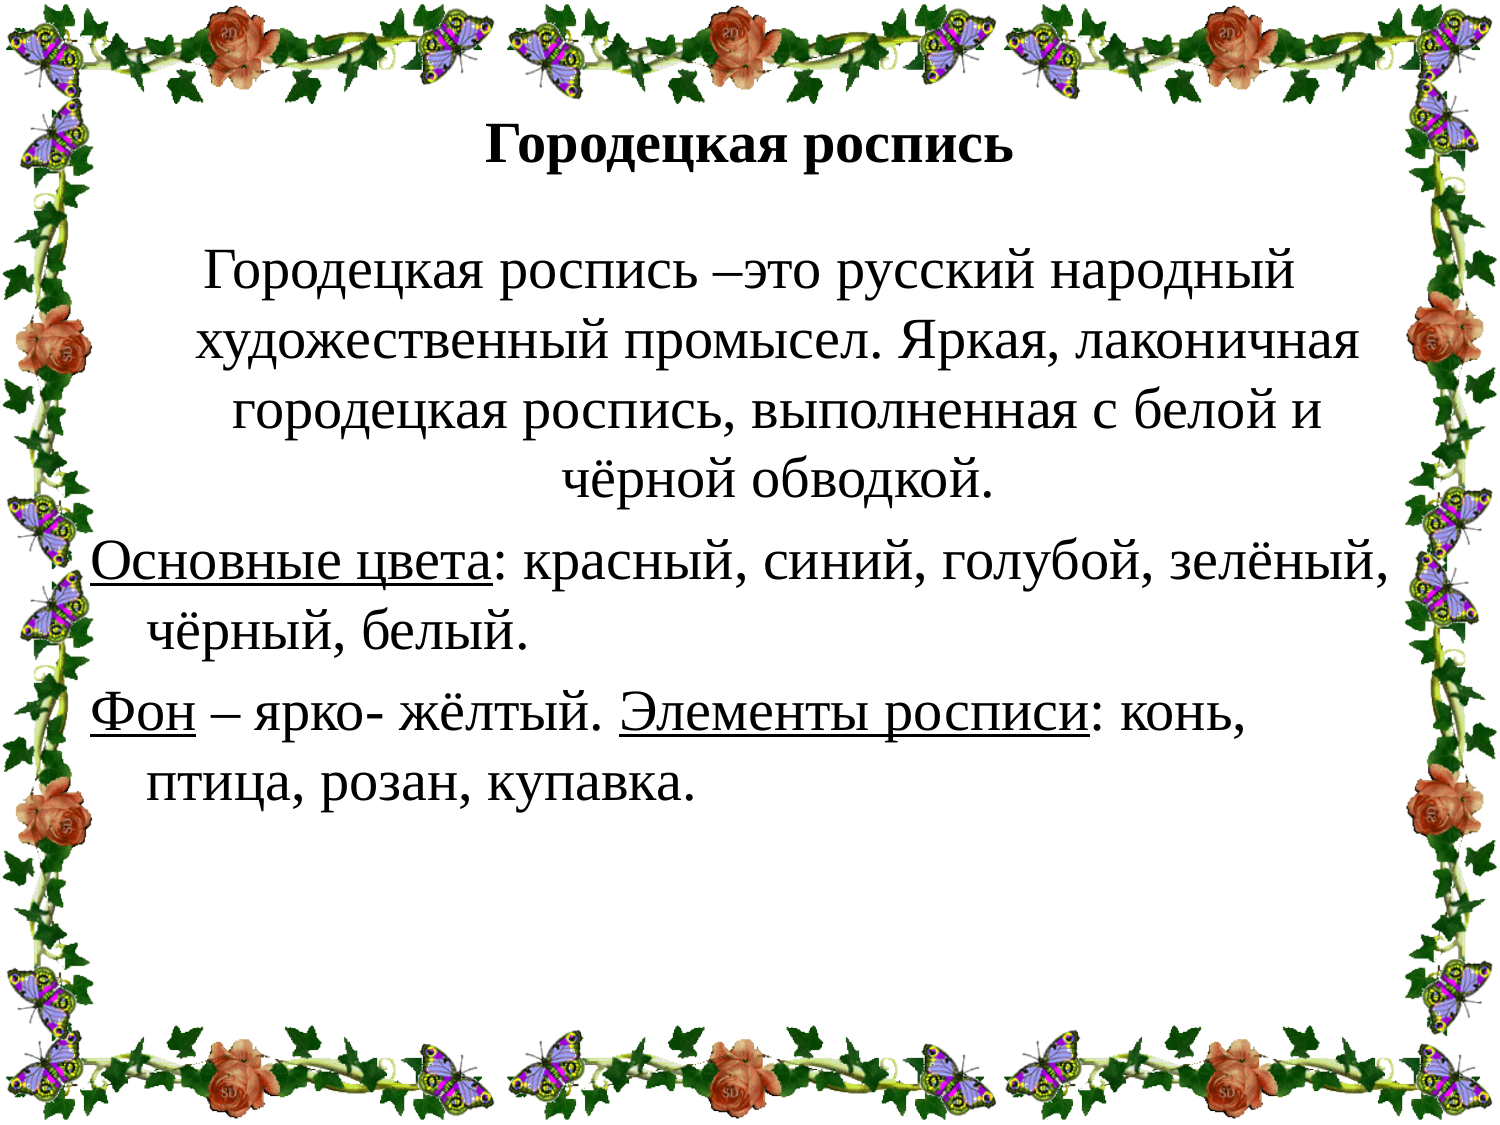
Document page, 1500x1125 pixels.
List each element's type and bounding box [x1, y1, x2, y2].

text_box [0, 0, 1500, 1125]
